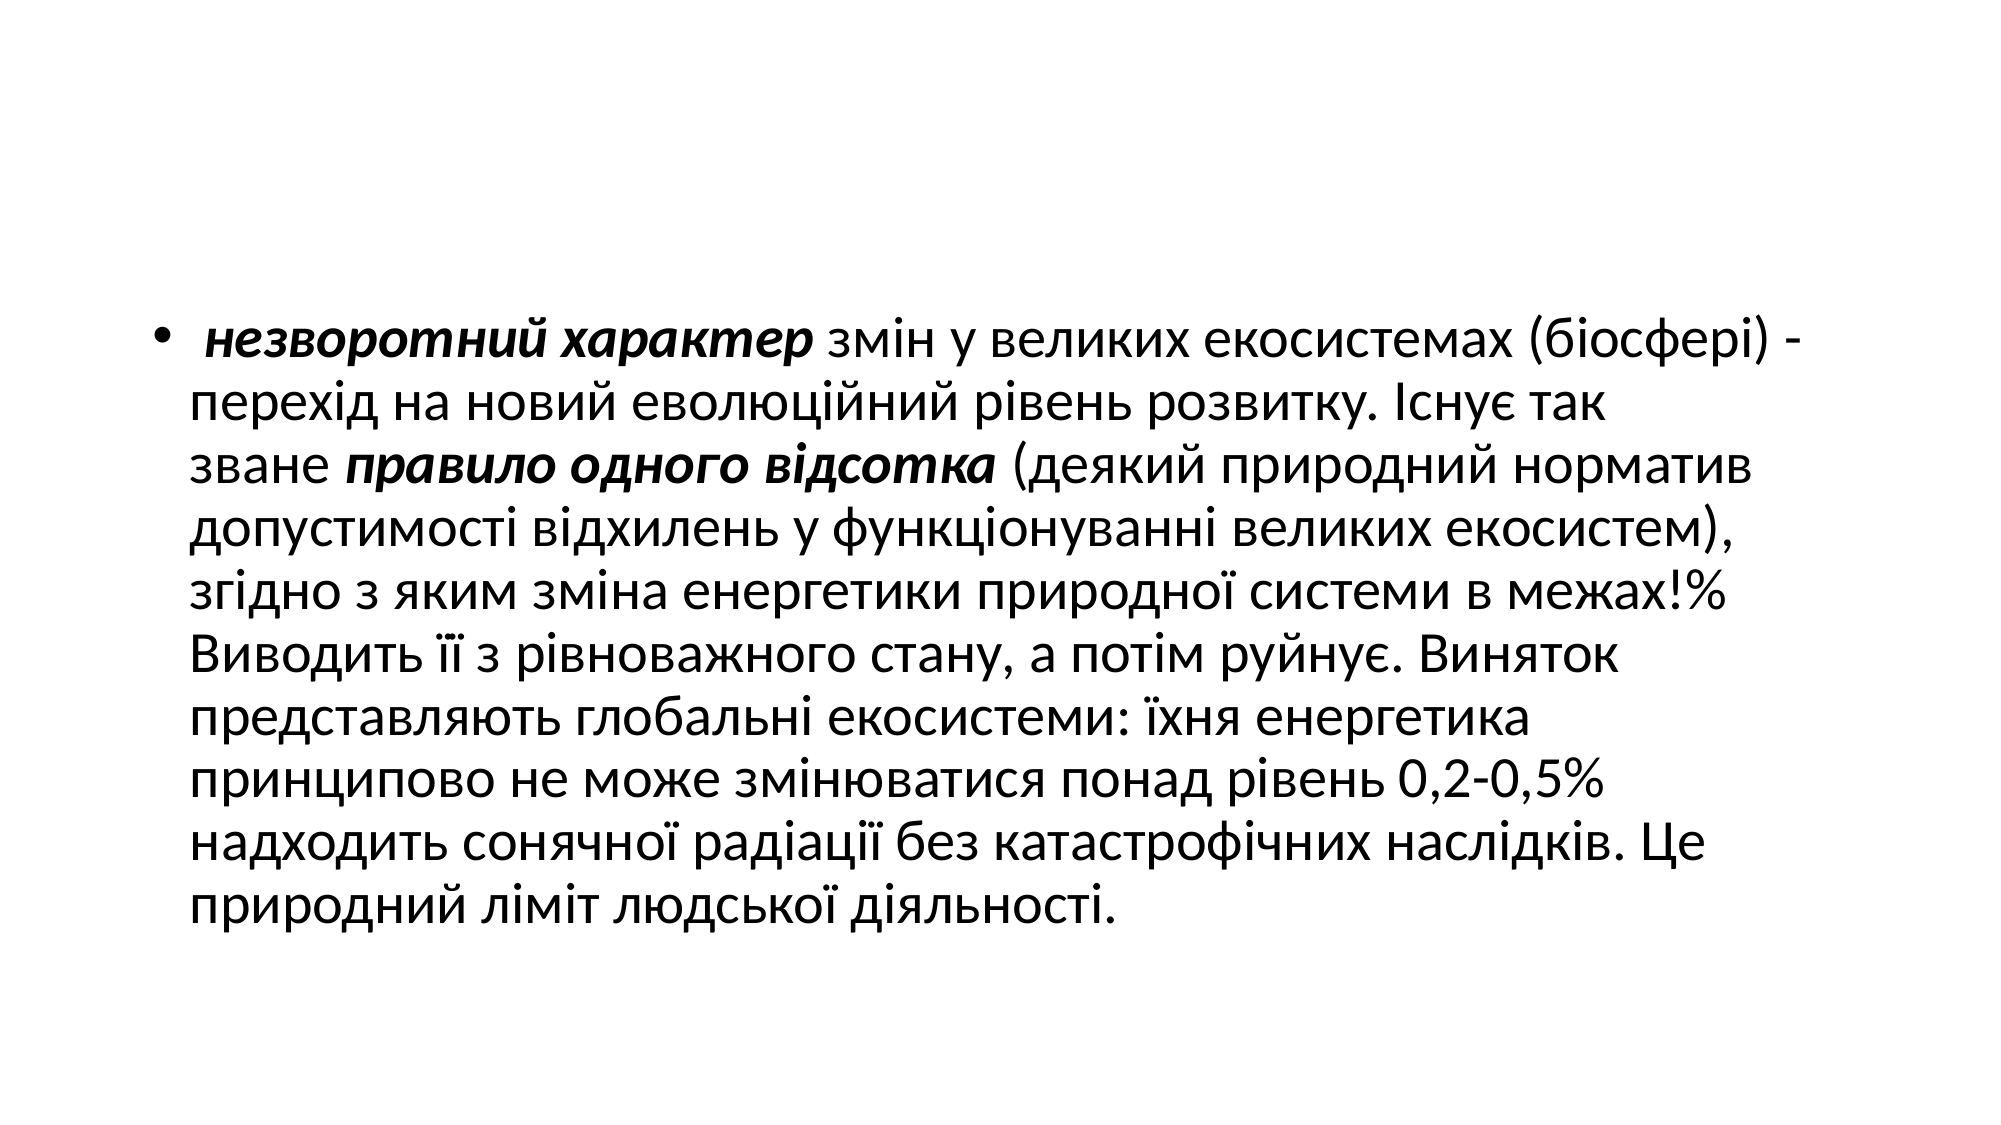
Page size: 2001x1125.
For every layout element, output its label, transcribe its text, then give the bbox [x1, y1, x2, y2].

list незворотний характер змін у великих екосистемах (біосфері) - перехід на новий еволюційний рівень розвитку. Існує так зване правило одного відсотка (деякий природний норматив допустимості відхилень у функціонуванні великих екосистем), згідно з яким зміна енергетики природної системи в межах!% Виводить її з рівноважного стану, а потім руйнує. Виняток представляють глобальні екосистеми: їхня енергетика принципово не може змінюватися понад рівень 0,2-0,5% надходить сонячної радіації без катастрофічних наслідків. Це природний ліміт людської діяльності. [137, 299, 1863, 1014]
